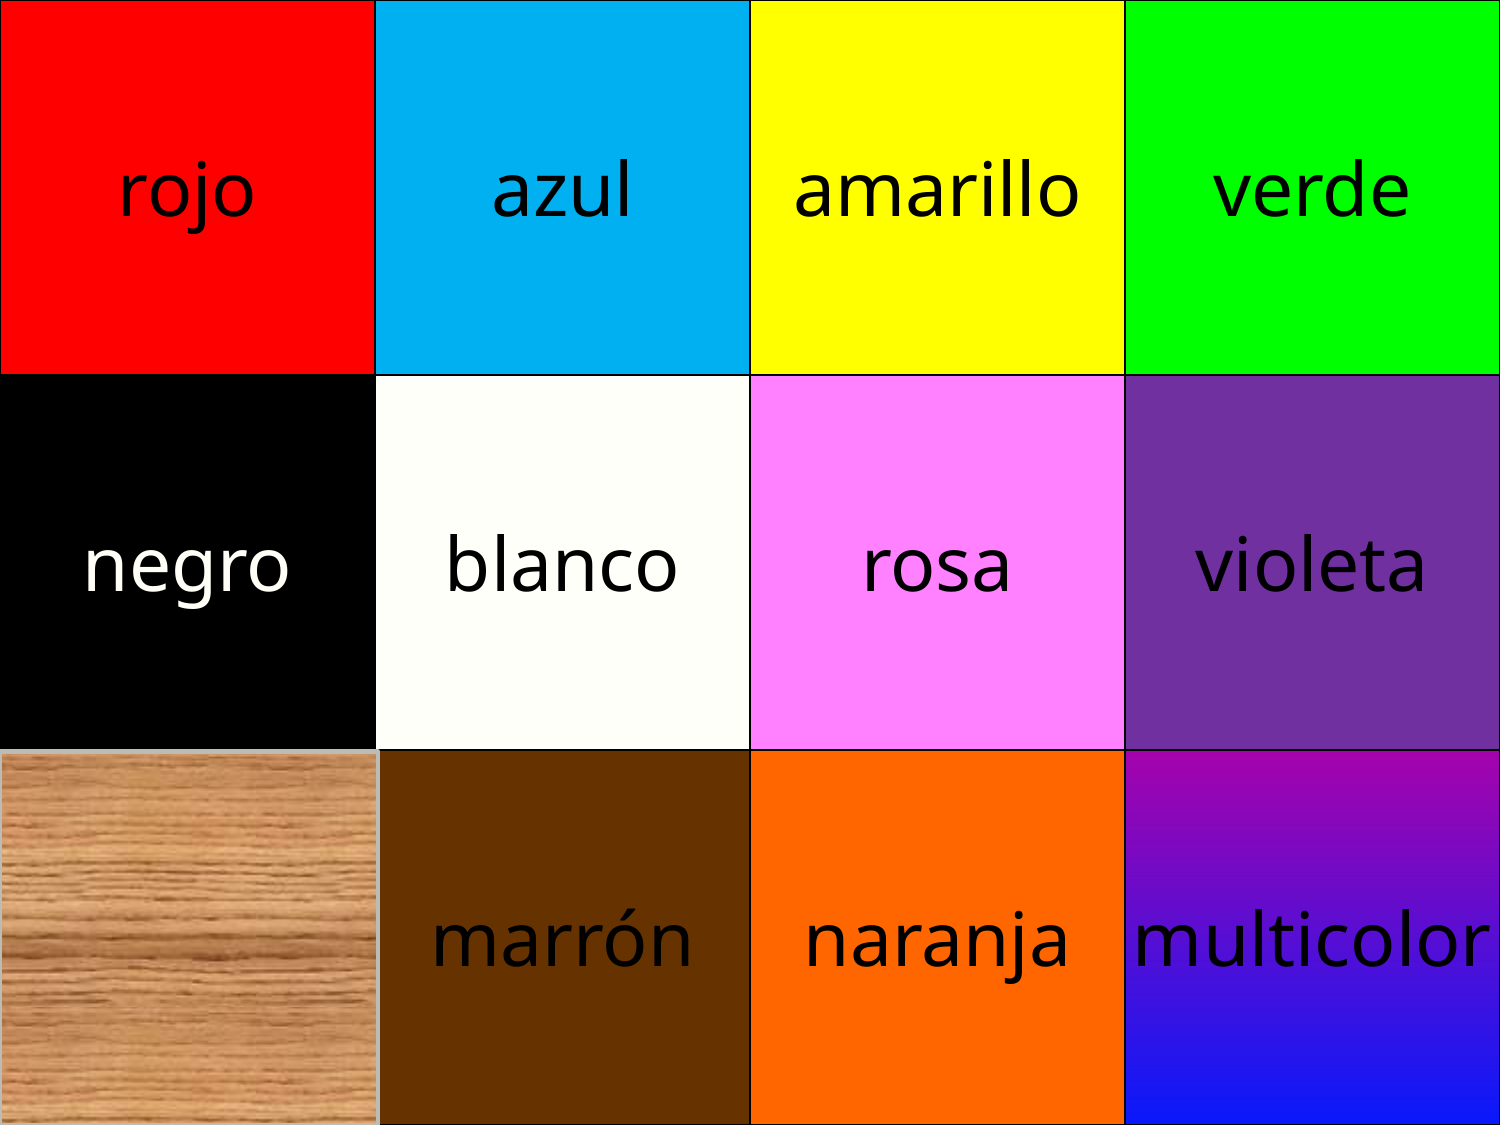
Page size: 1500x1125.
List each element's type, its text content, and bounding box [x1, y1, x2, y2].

table_cell blanco [376, 376, 749, 749]
table_cell naranja [751, 751, 1124, 1124]
table_cell rosa [751, 376, 1124, 749]
table_cell violeta [1126, 376, 1499, 749]
table_cell negro [1, 376, 374, 749]
table_header verde [1126, 1, 1499, 374]
table_header azul [376, 1, 749, 374]
table_header amarillo [751, 1, 1124, 374]
table_cell marrón [380, 751, 749, 1124]
text_box [0, 749, 380, 1125]
table_cell multicolor [1126, 751, 1499, 1124]
table_header rojo [1, 1, 374, 374]
